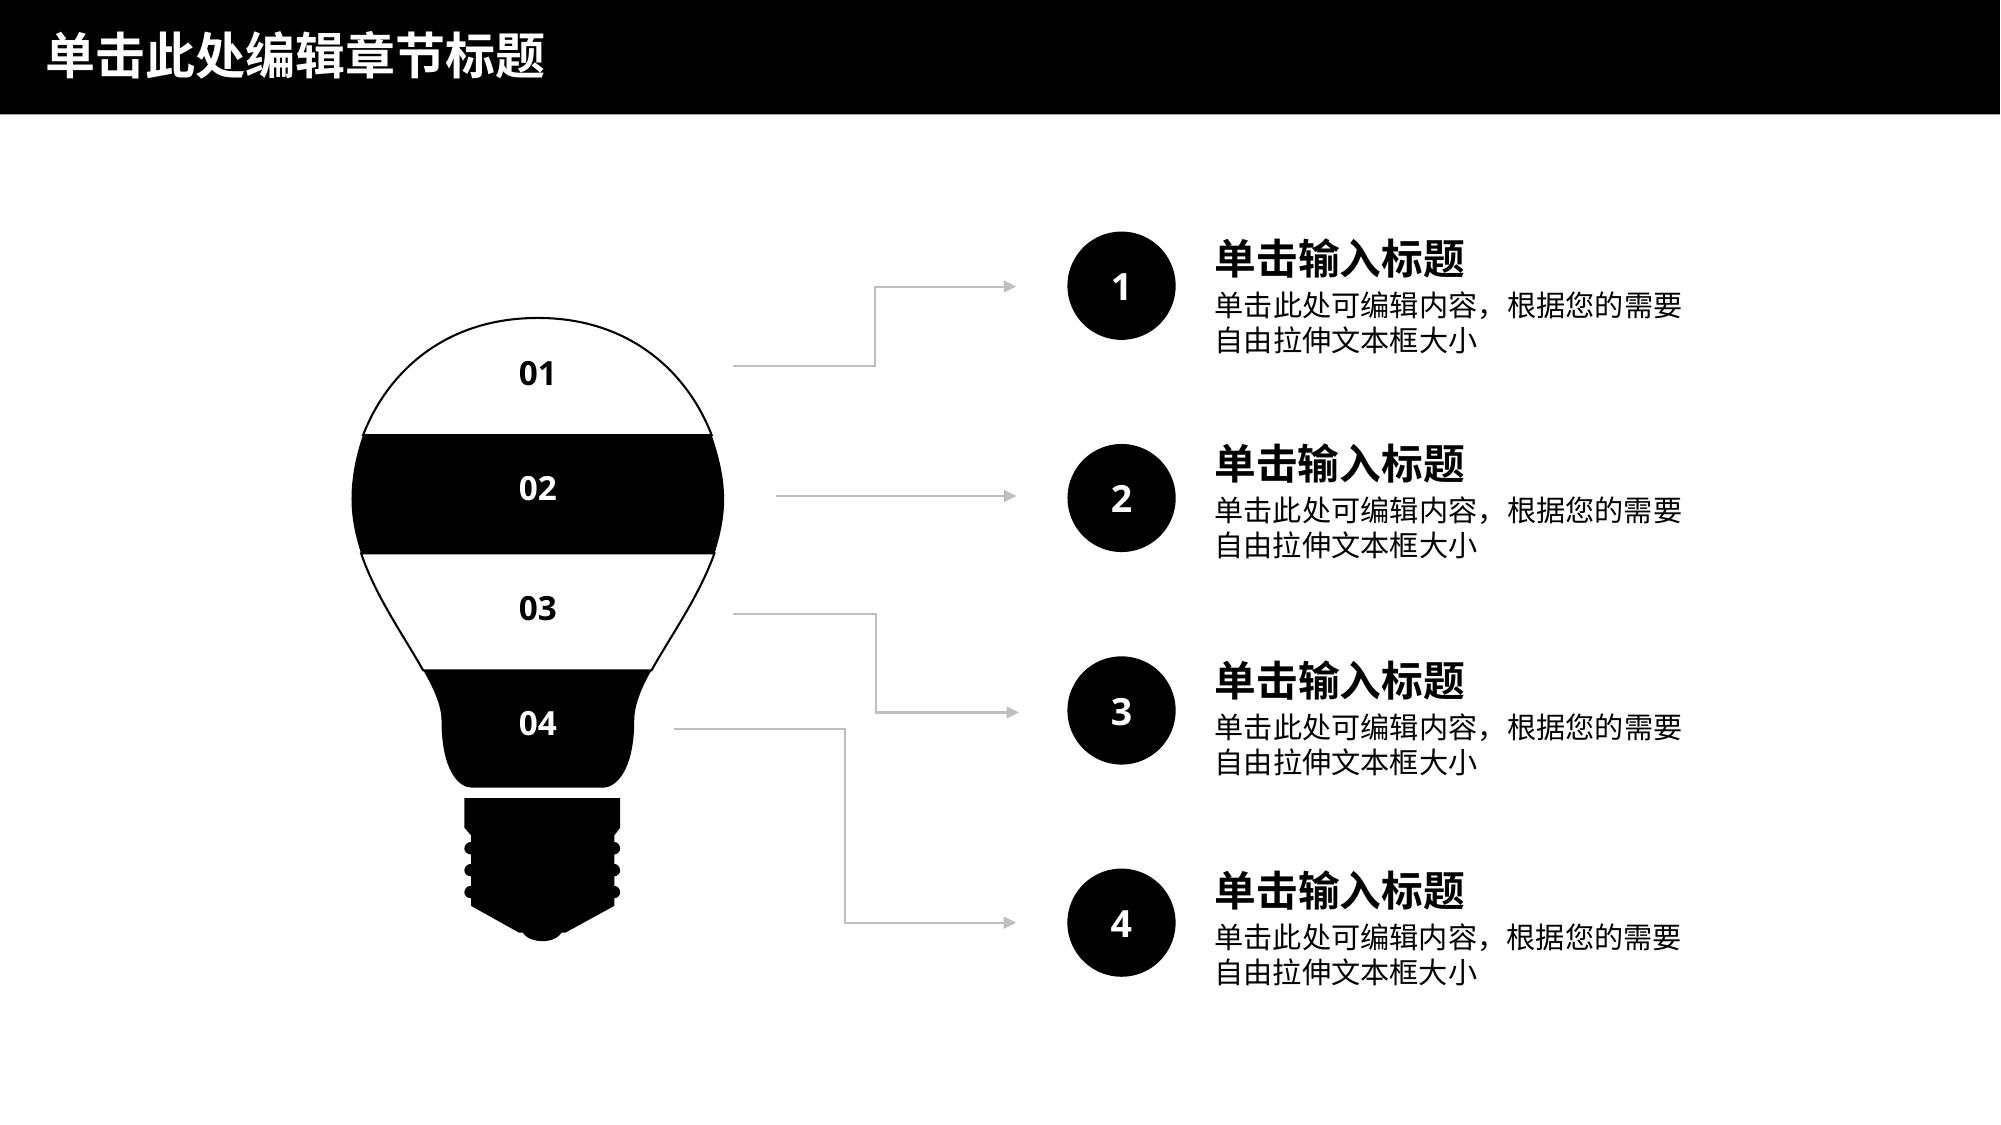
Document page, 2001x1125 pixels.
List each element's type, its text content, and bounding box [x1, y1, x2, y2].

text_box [775, 430, 1814, 572]
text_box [733, 224, 1814, 366]
text_box 单击此处编辑章节标题 [30, 17, 588, 93]
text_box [674, 729, 1814, 998]
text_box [351, 317, 725, 942]
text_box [733, 614, 1814, 729]
